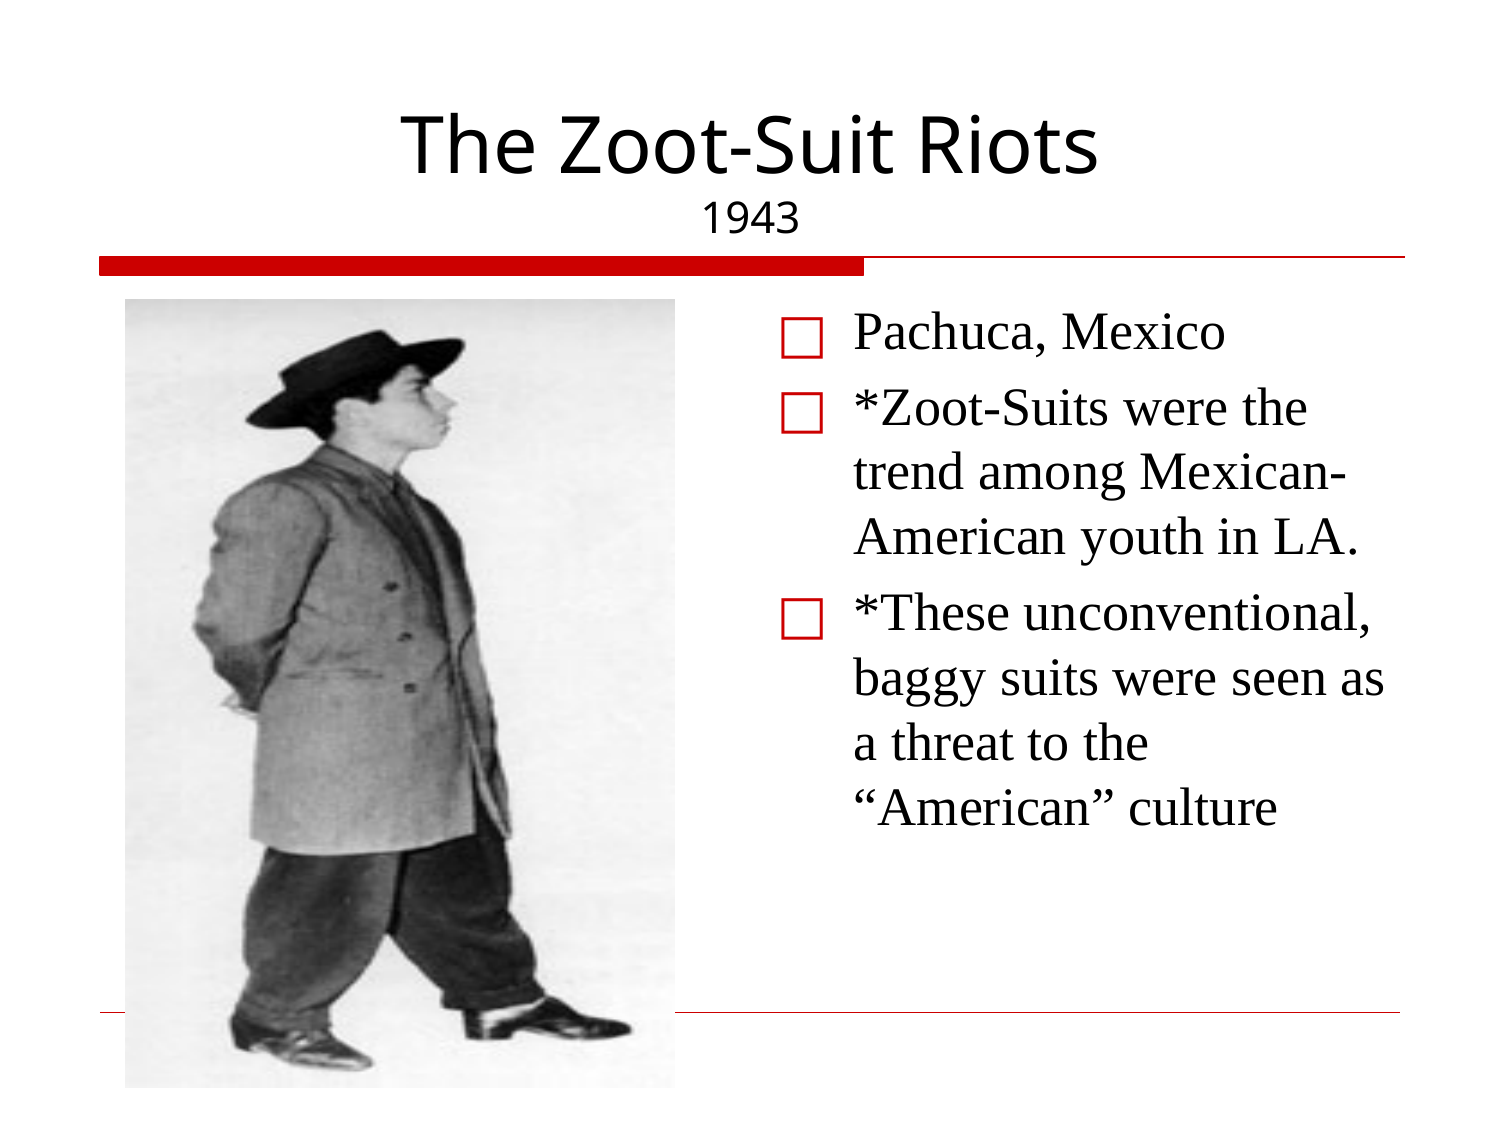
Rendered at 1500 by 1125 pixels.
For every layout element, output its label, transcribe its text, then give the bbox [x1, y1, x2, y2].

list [124, 299, 676, 1088]
title The Zoot-Suit Riots 1943 [94, 50, 1407, 250]
list Pachuca, Mexico *Zoot-Suits were the trend among Mexican-American youth in LA. *These unconventional, baggy suits were seen as a threat to the “American” culture [761, 287, 1406, 988]
